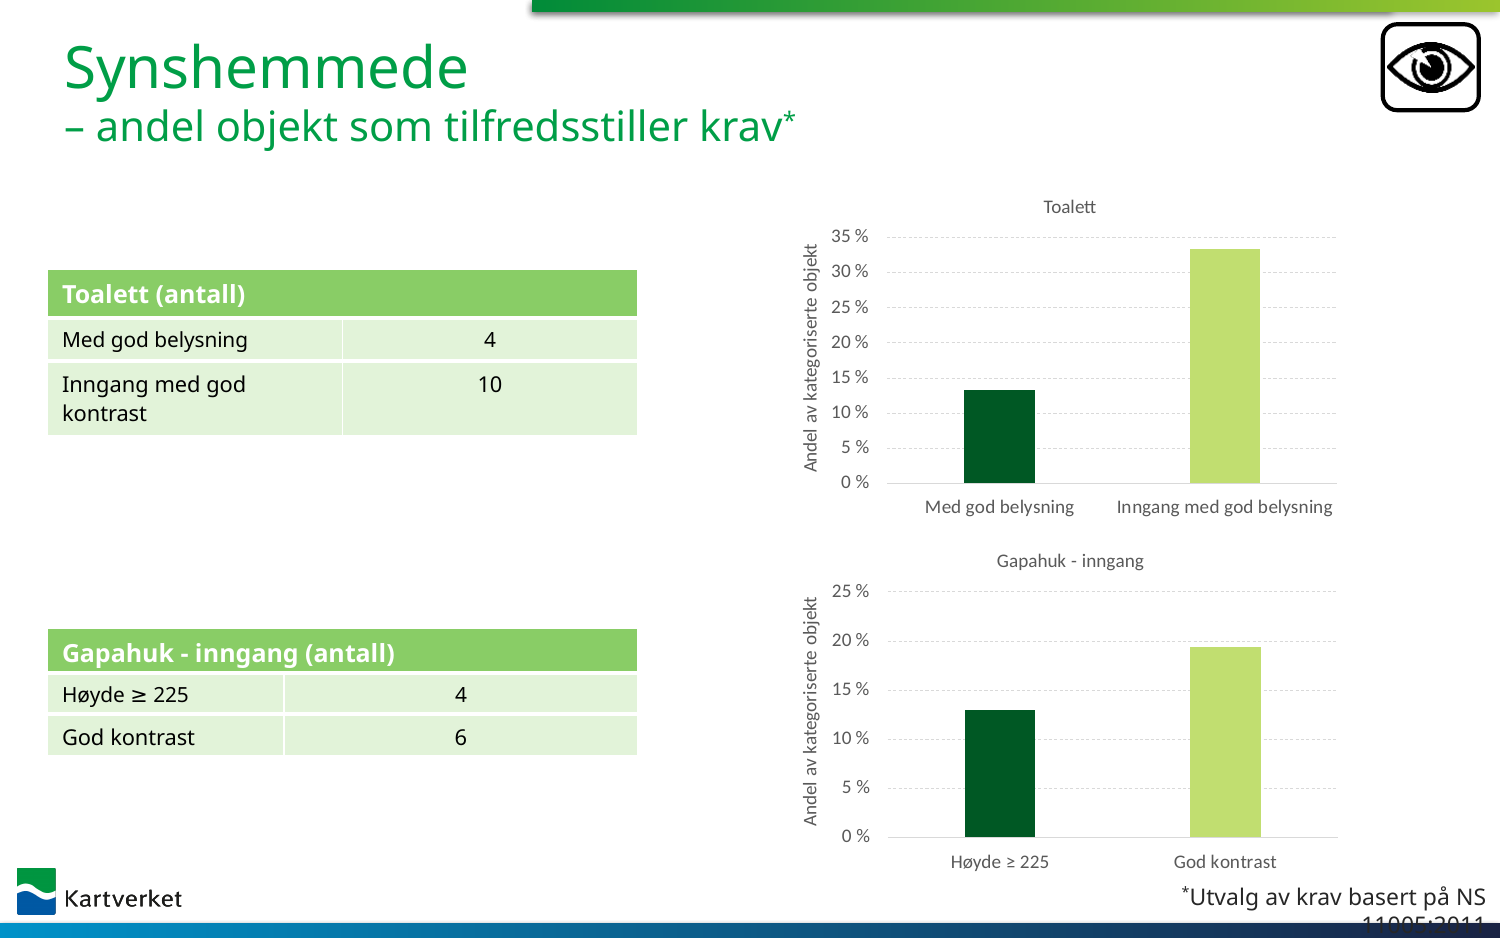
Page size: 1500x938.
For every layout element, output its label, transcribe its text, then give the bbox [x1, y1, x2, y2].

text_box *Utvalg av krav basert på NS 11005:2011 [1068, 873, 1500, 938]
picture [791, 541, 1349, 880]
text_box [1382, 24, 1480, 111]
table_cell Inngang med god kontrast [48, 363, 342, 435]
table_cell 6 [285, 716, 637, 755]
table_cell 4 [285, 675, 637, 712]
table_cell 10 [343, 363, 637, 435]
table_cell 4 [343, 320, 637, 359]
table_header Gapahuk - inngang (antall) [48, 629, 637, 671]
table_header Toalett (antall) [48, 270, 637, 316]
picture [791, 187, 1348, 526]
text_box Synshemmede – andel objekt som tilfredsstiller krav* [49, 24, 1431, 158]
table_cell Høyde ≥ 225 [48, 675, 283, 712]
table_cell Med god belysning [48, 320, 342, 359]
table_cell God kontrast [48, 716, 283, 755]
